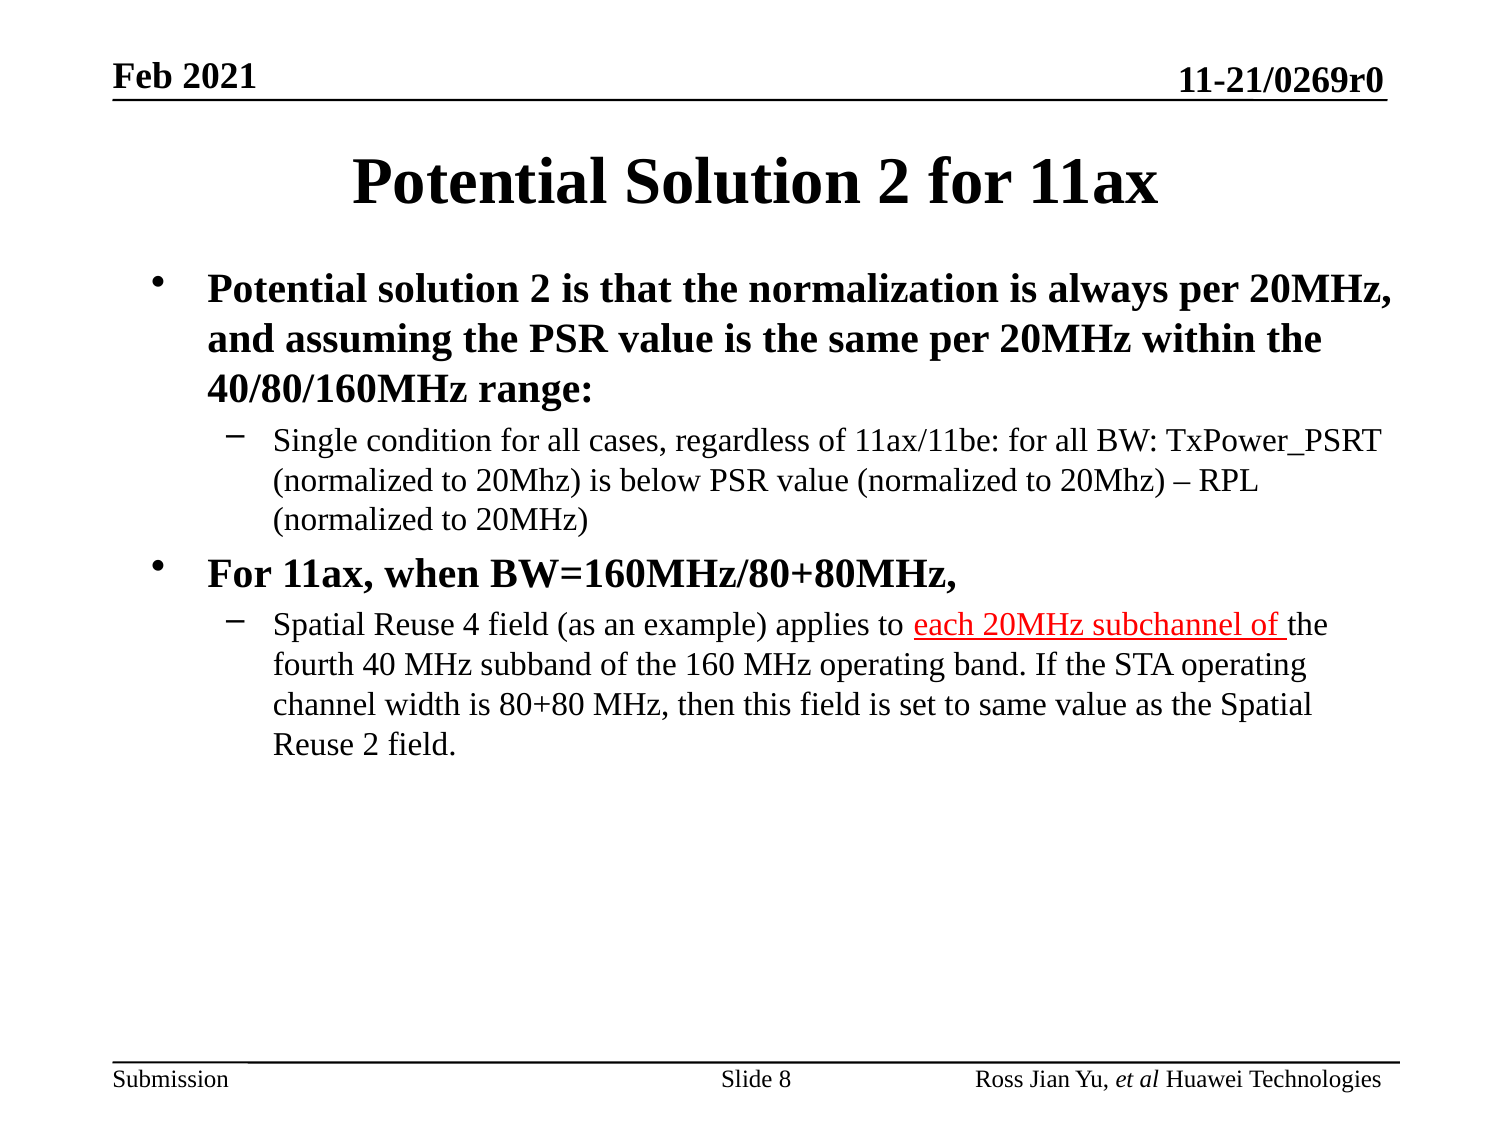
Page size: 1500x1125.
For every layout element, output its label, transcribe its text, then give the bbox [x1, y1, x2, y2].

title Potential Solution 2 for 11ax [99, 132, 1413, 221]
slide_number Slide 8 [712, 1063, 800, 1093]
list Potential solution 2 is that the normalization is always per 20MHz, and assuming the PSR value is the same per 20MHz within the 40/80/160MHz range: Single condition for all cases, regardless of 11ax/11be: for all BW: TxPower_PSRT (normalized to 20Mhz) is below PSR value (normalized to 20Mhz) – RPL (normalized to 20MHz) For 11ax, when BW=160MHz/80+80MHz, Spatial Reuse 4 field (as an example) applies to each 20MHz subchannel of the fourth 40 MHz subband of the 160 MHz operating band. If the STA operating channel width is 80+80 MHz, then this field is set to same value as the Spatial Reuse 2 field. [135, 253, 1413, 1063]
